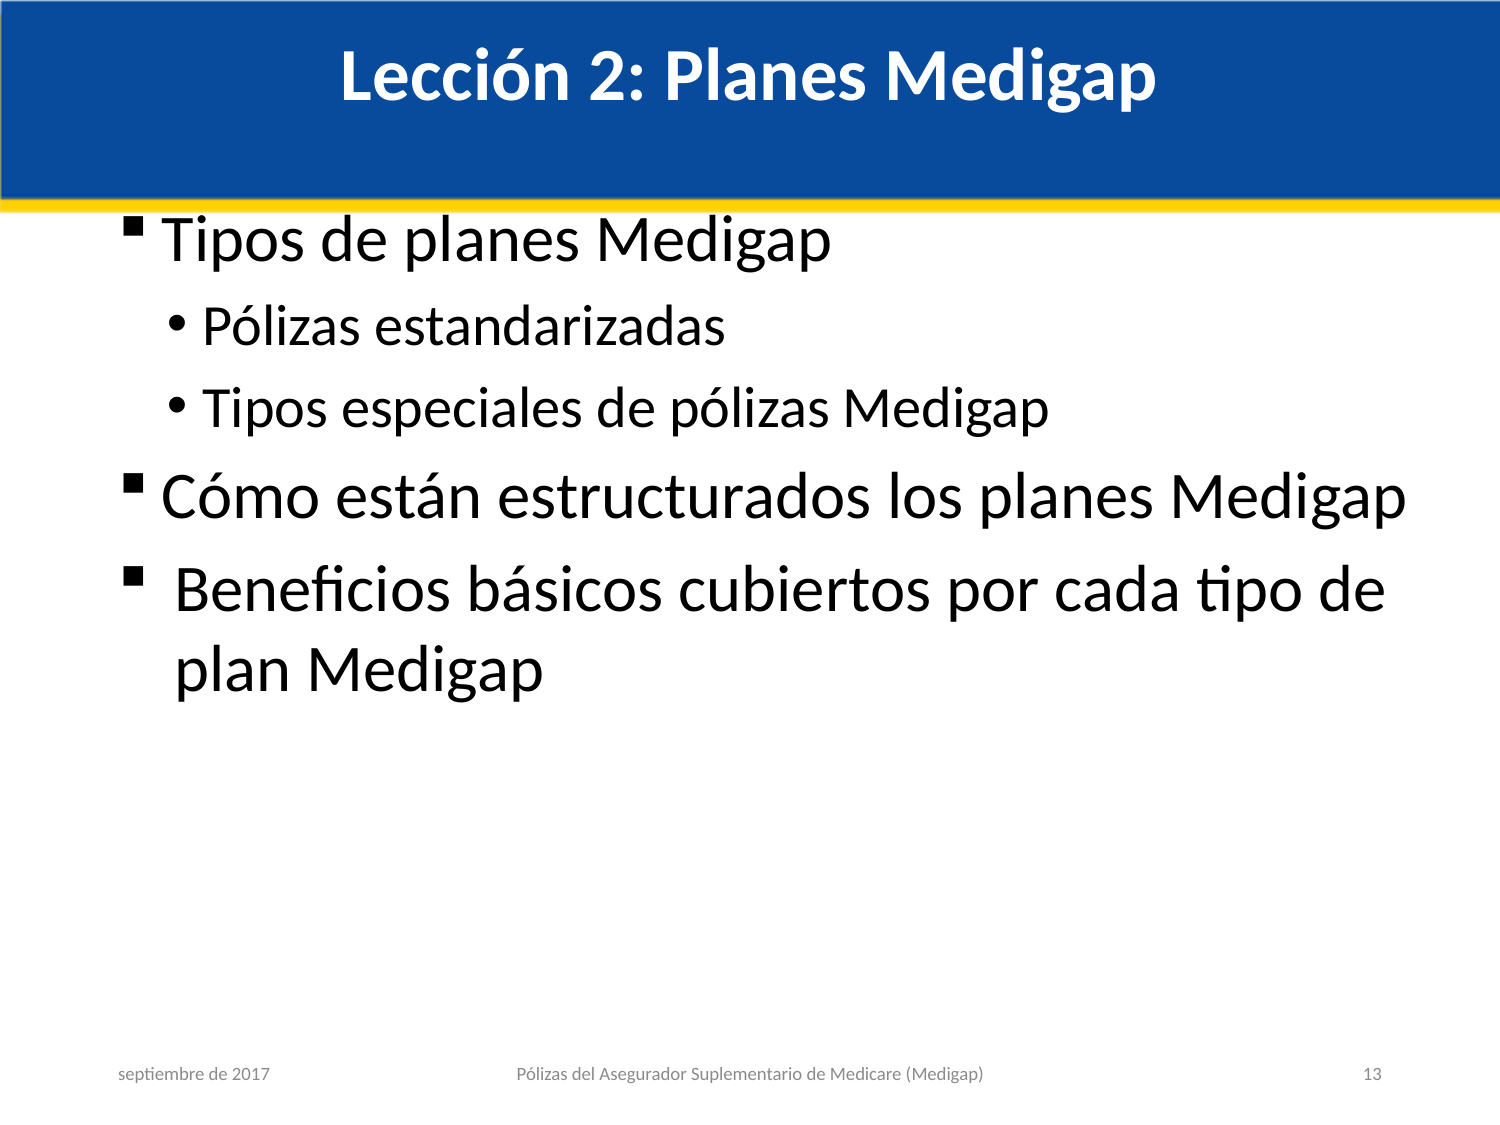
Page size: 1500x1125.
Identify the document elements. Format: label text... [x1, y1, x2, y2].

list Tipos de planes Medigap Pólizas estandarizadas Tipos especiales de pólizas Medigap Cómo están estructurados los planes Medigap Beneficios básicos cubiertos por cada tipo de plan Medigap [103, 186, 1443, 1014]
slide_number 13 [1059, 1042, 1397, 1103]
title Lección 2: Planes Medigap [0, 1, 1500, 150]
picture [0, 150, 1500, 1125]
footer Pólizas del Asegurador Suplementario de Medicare (Medigap) [496, 1042, 1004, 1103]
slide_number septiembre de 2017 [103, 1042, 441, 1103]
